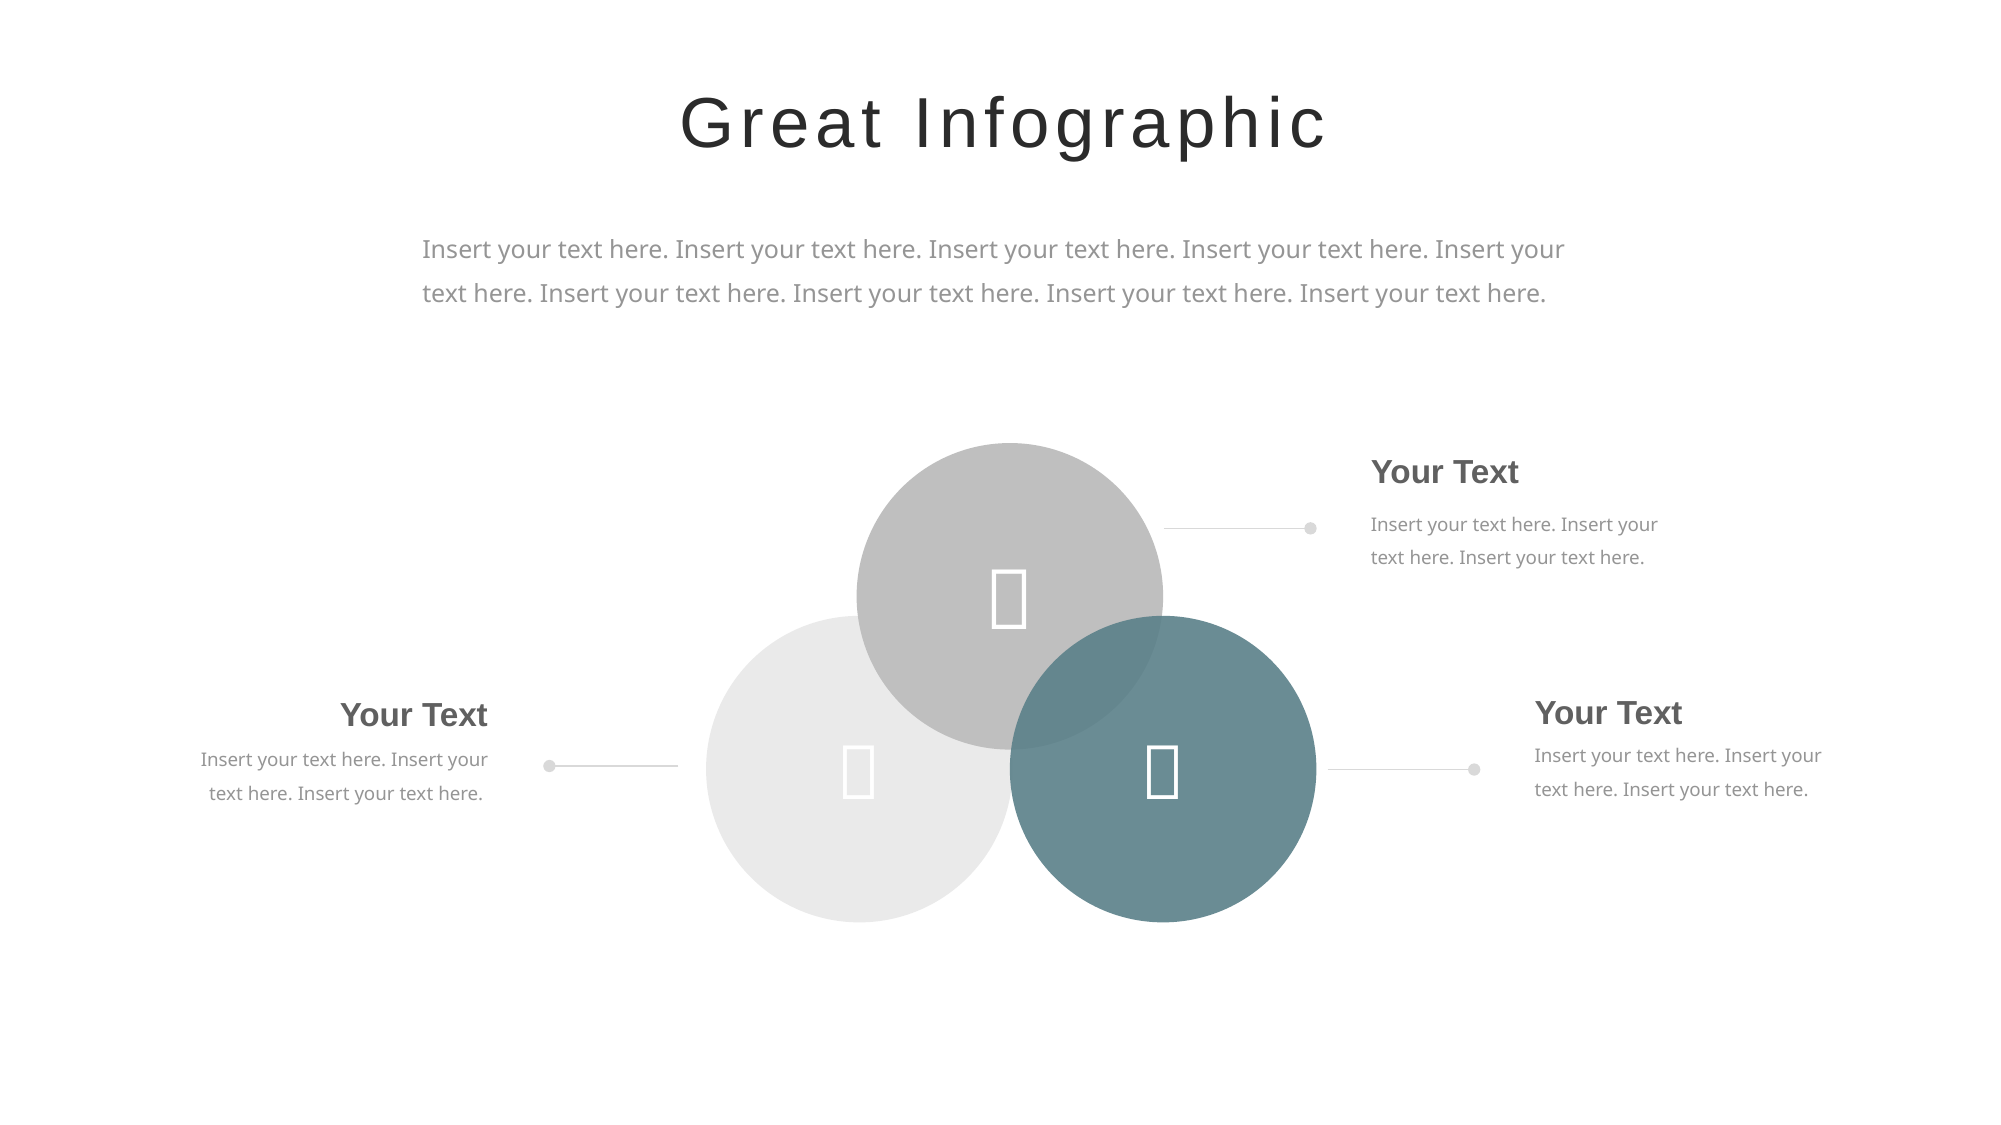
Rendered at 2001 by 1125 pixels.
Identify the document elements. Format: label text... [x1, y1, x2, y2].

text_box Your Text [1356, 442, 1653, 493]
text_box Great Infographic [618, 69, 1387, 170]
text_box Insert your text here. Insert your text here. Insert your text here. [1356, 493, 1699, 576]
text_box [706, 442, 1317, 923]
text_box Insert your text here. Insert your text here. Insert your text here. [159, 729, 503, 812]
text_box Your Text [1519, 684, 1816, 725]
text_box Insert your text here. Insert your text here. Insert your text here. [1519, 725, 1863, 808]
text_box Your Text [206, 686, 503, 729]
text_box Insert your text here. Insert your text here. Insert your text here. Insert your text here. Insert your text here. Insert your text here. Insert your text here. Insert your text here. Insert your text here. [407, 210, 1596, 316]
